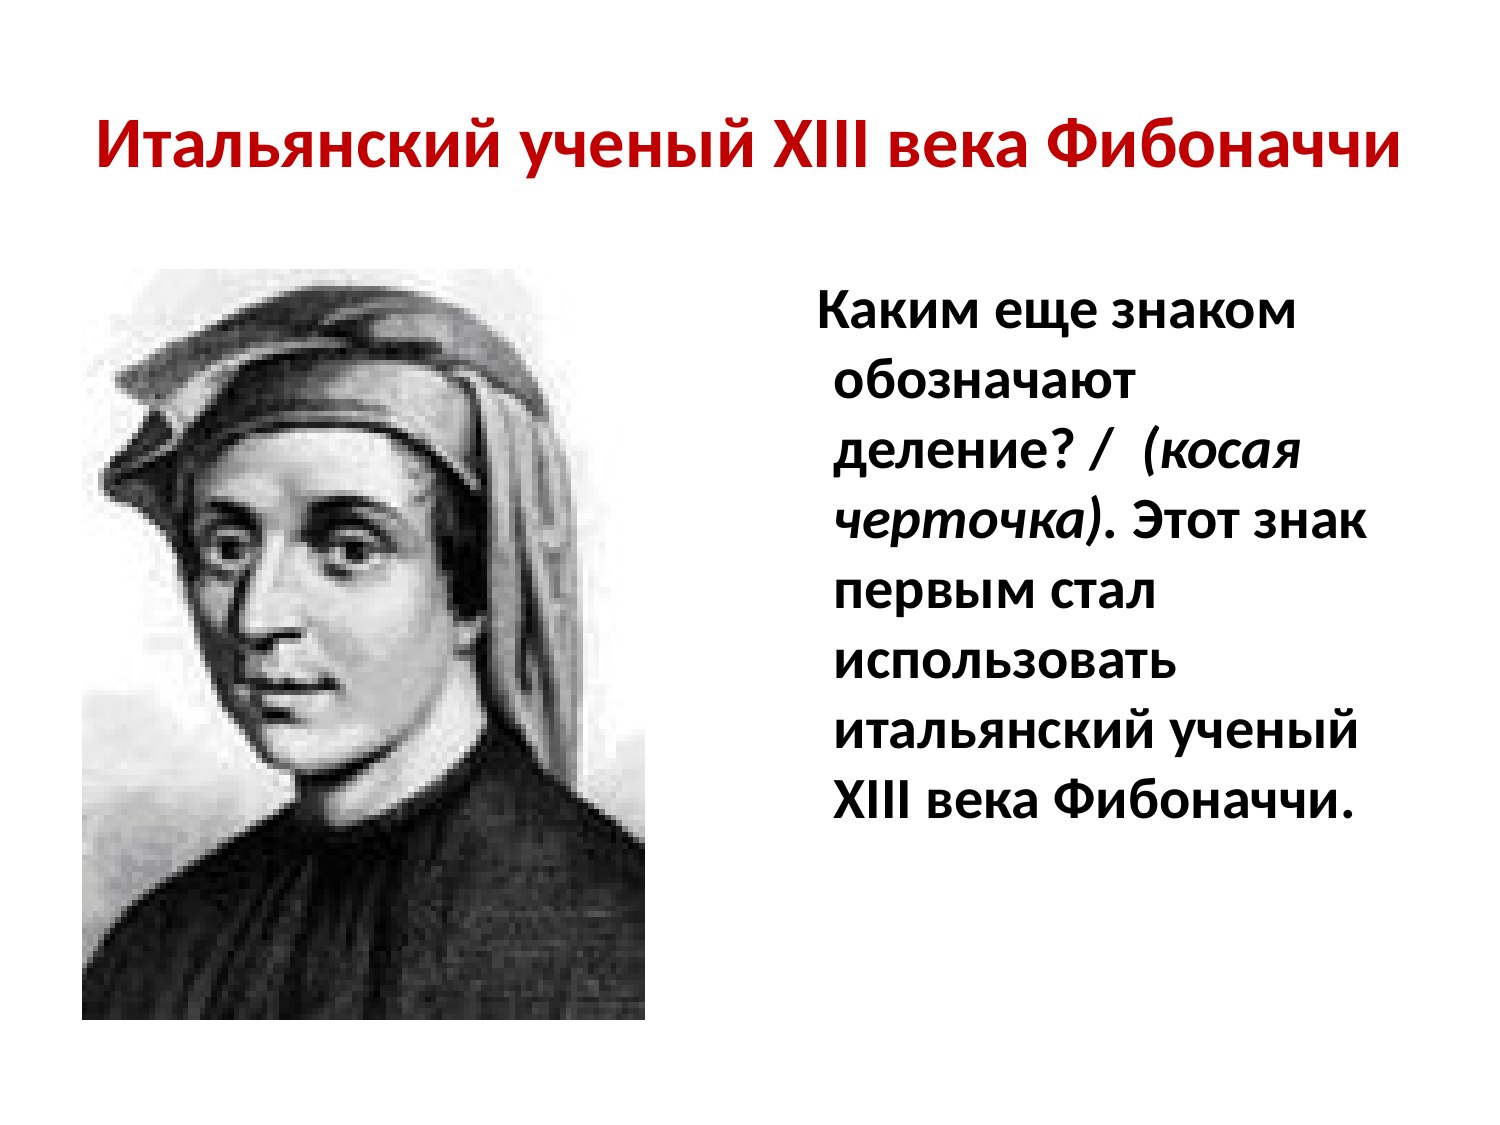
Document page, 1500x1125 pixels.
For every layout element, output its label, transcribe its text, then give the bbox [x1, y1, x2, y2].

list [81, 269, 645, 1020]
title Итальянский ученый XIII века Фибоначчи [75, 45, 1425, 233]
list Каким еще знаком обозначают деление? / (косая черточка). Этот знак первым стал использовать итальянский ученый XIII века Фибоначчи. [762, 262, 1425, 1005]
